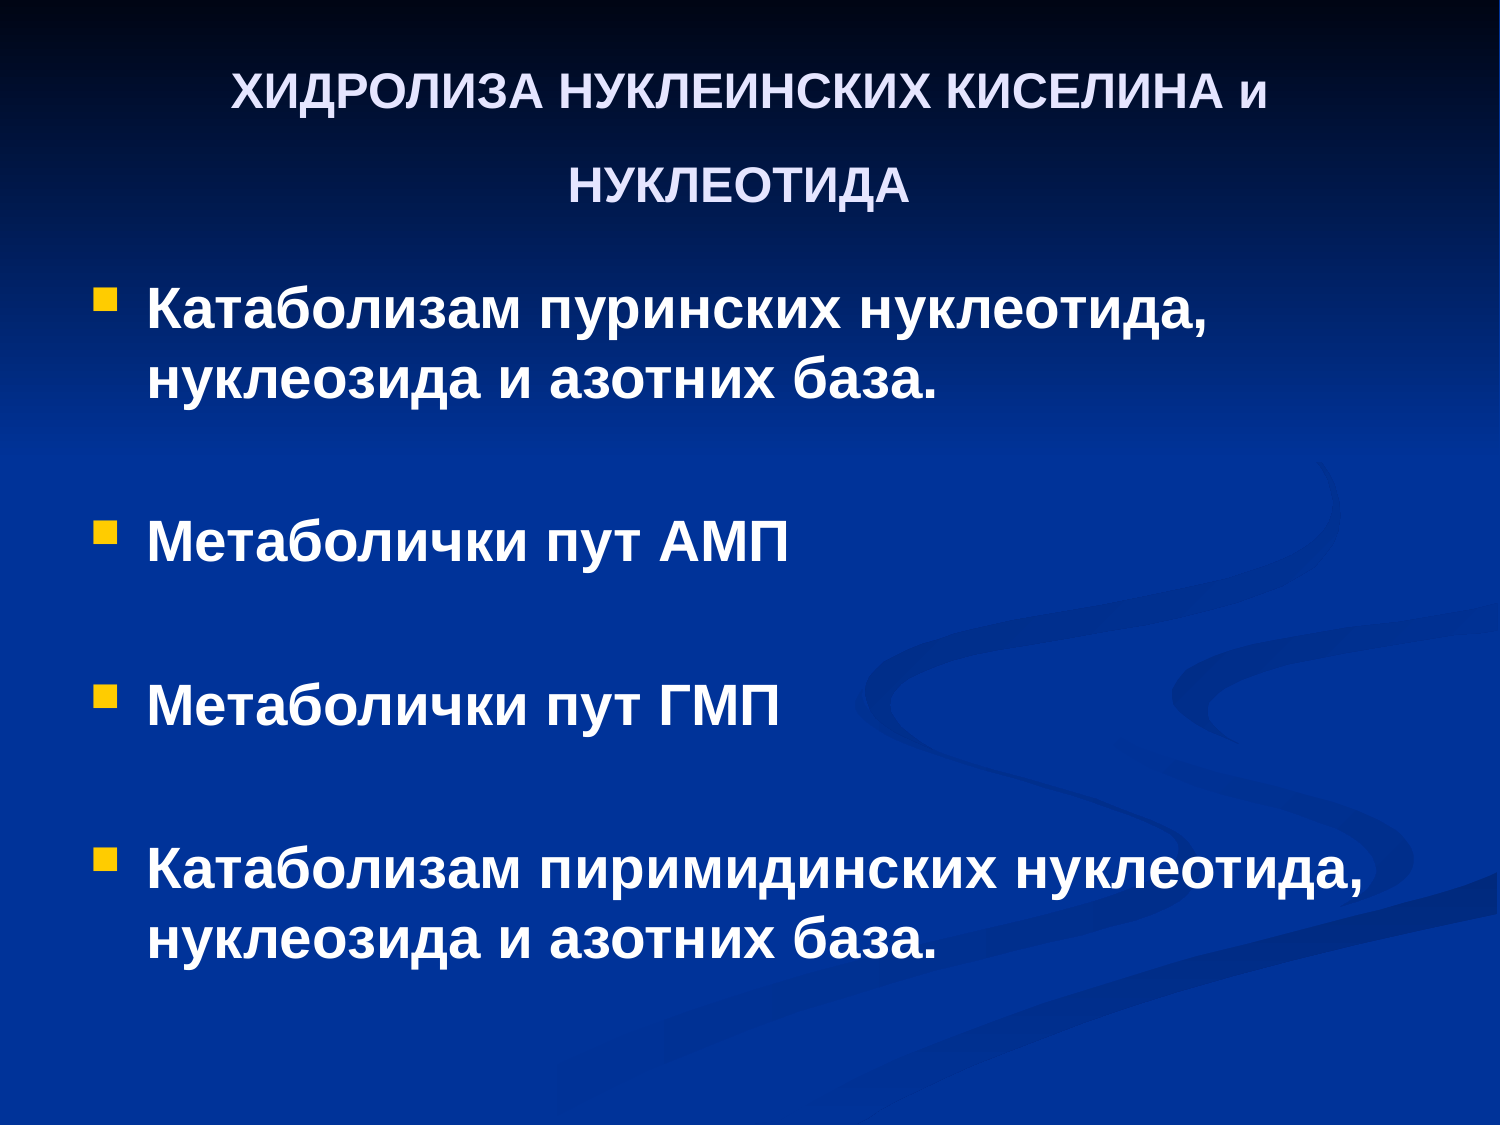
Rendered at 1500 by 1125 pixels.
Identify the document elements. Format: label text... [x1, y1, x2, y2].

title ХИДРОЛИЗА НУКЛЕИНСКИХ КИСЕЛИНА и НУКЛЕОТИДА [74, 44, 1426, 233]
list Катаболизам пуринских нуклеотида, нуклеозида и азотних база. Метаболички пут АМП Метаболички пут ГМП Катаболизам пиримидинских нуклеотида, нуклеозида и азотних база. [74, 262, 1426, 1006]
